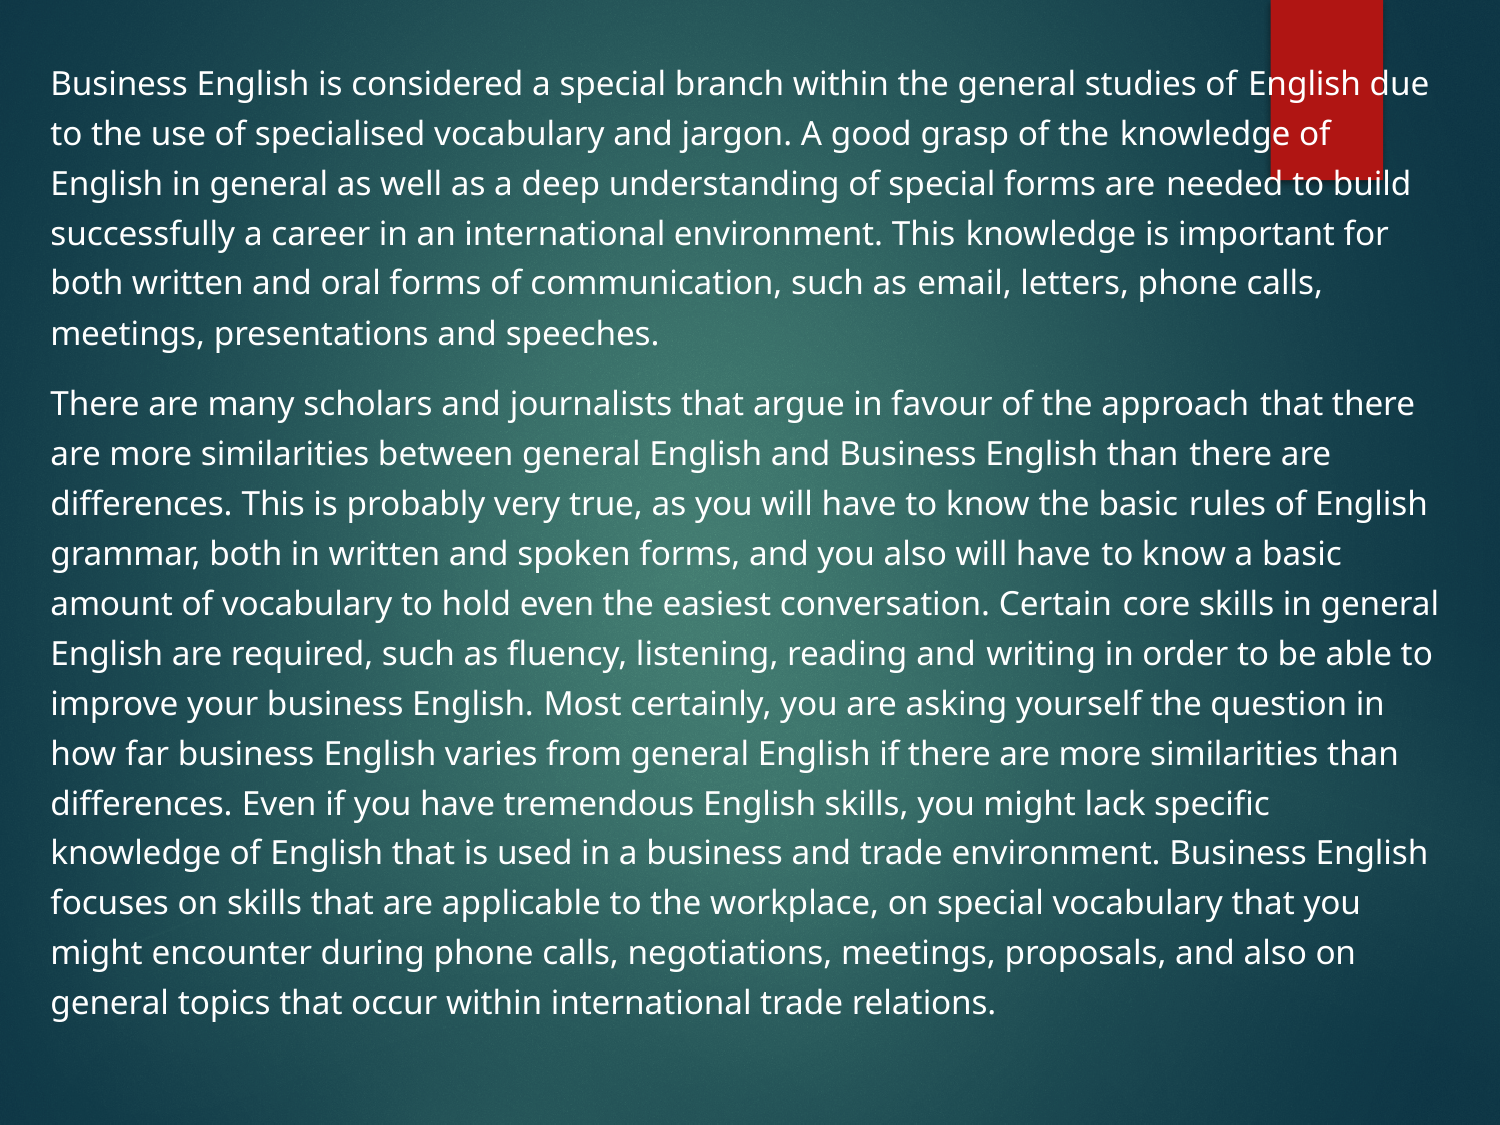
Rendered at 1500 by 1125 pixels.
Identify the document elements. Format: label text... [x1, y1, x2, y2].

list Business English is considered a special branch within the general studies of English due to the use of specialised vocabulary and jargon. A good grasp of the knowledge of English in general as well as a deep understanding of special forms are needed to build successfully a career in an international environment. This knowledge is important for both written and oral forms of communication, such as email, letters, phone calls, meetings, presentations and speeches. There are many scholars and journalists that argue in favour of the approach that there are more similarities between general English and Business English than there are differences. This is probably very true, as you will have to know the basic rules of English grammar, both in written and spoken forms, and you also will have to know a basic amount of vocabulary to hold even the easiest conversation. Certain core skills in general English are required, such as fluency, listening, reading and writing in order to be able to improve your business English. Most certainly, you are asking yourself the question in how far business English varies from general English if there are more similarities than differences. Even if you have tremendous English skills, you might lack specific knowledge of English that is used in a business and trade environment. Business English focuses on skills that are applicable to the workplace, on special vocabulary that you might encounter during phone calls, negotiations, meetings, proposals, and also on general topics that occur within international trade relations. [35, 44, 1465, 1081]
